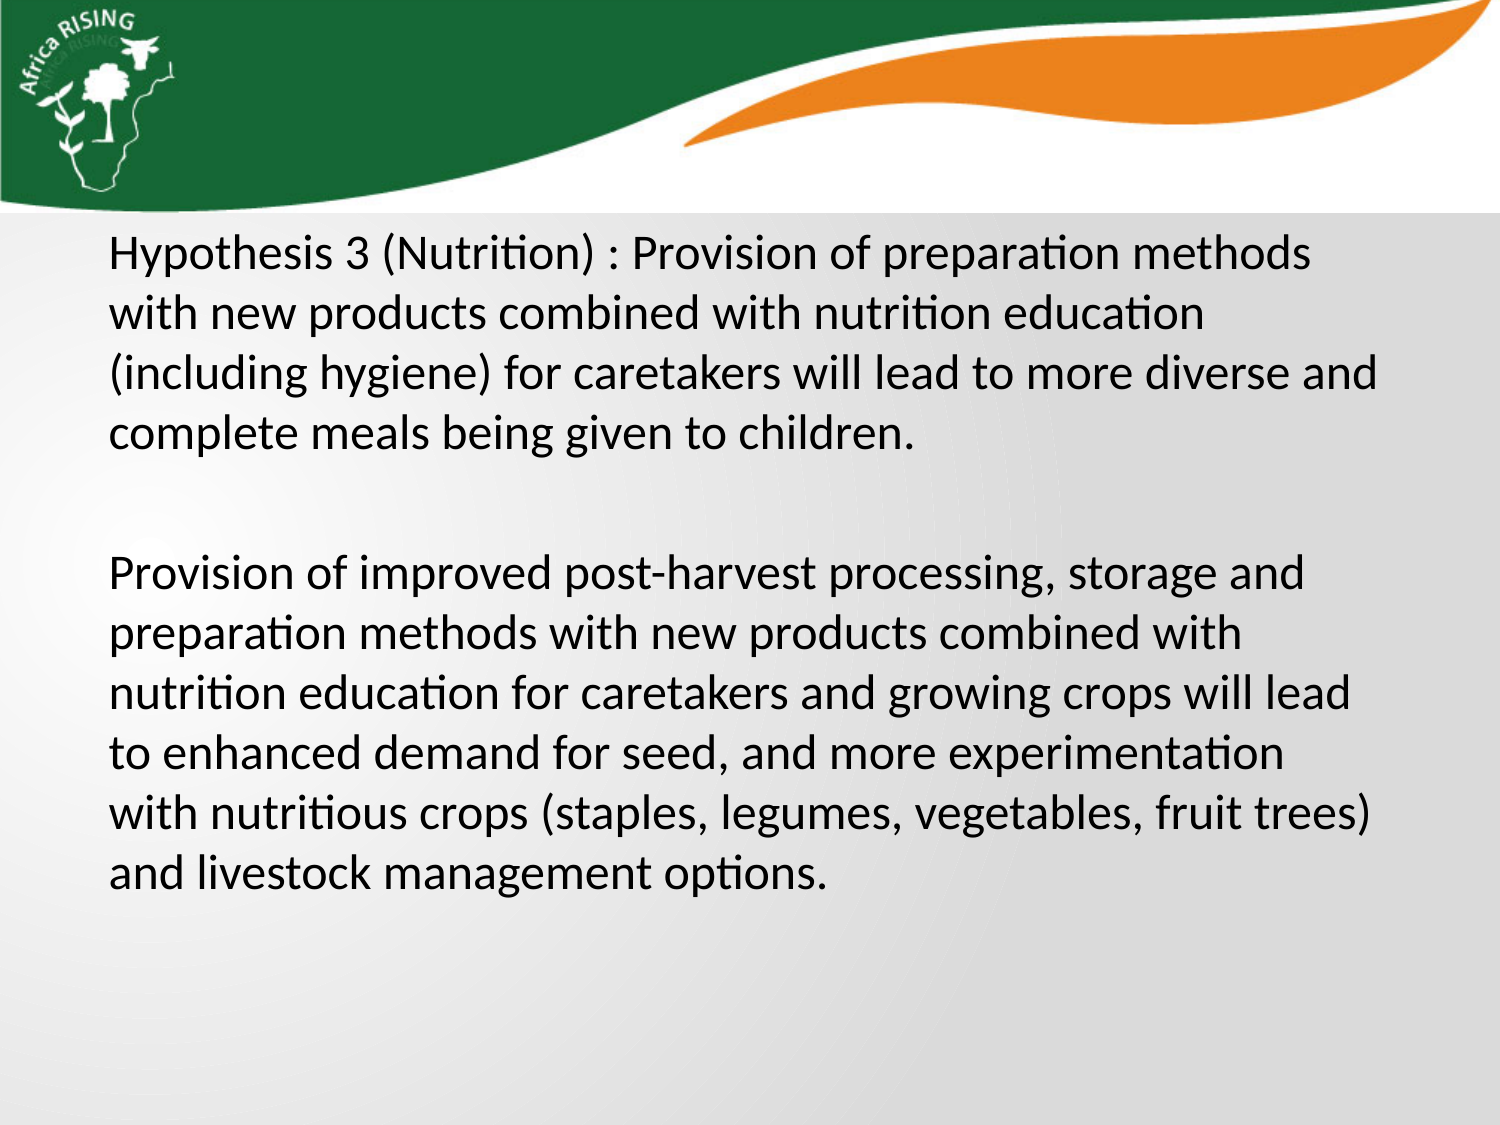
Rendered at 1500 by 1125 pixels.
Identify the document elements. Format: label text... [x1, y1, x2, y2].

list Hypothesis 3 (Nutrition) : Provision of preparation methods with new products combined with nutrition education (including hygiene) for caretakers will lead to more diverse and complete meals being given to children. Provision of improved post-harvest processing, storage and preparation methods with new products combined with nutrition education for caretakers and growing crops will lead to enhanced demand for seed, and more experimentation with nutritious crops (staples, legumes, vegetables, fruit trees) and livestock management options. [75, 212, 1400, 400]
picture [0, 0, 1500, 213]
